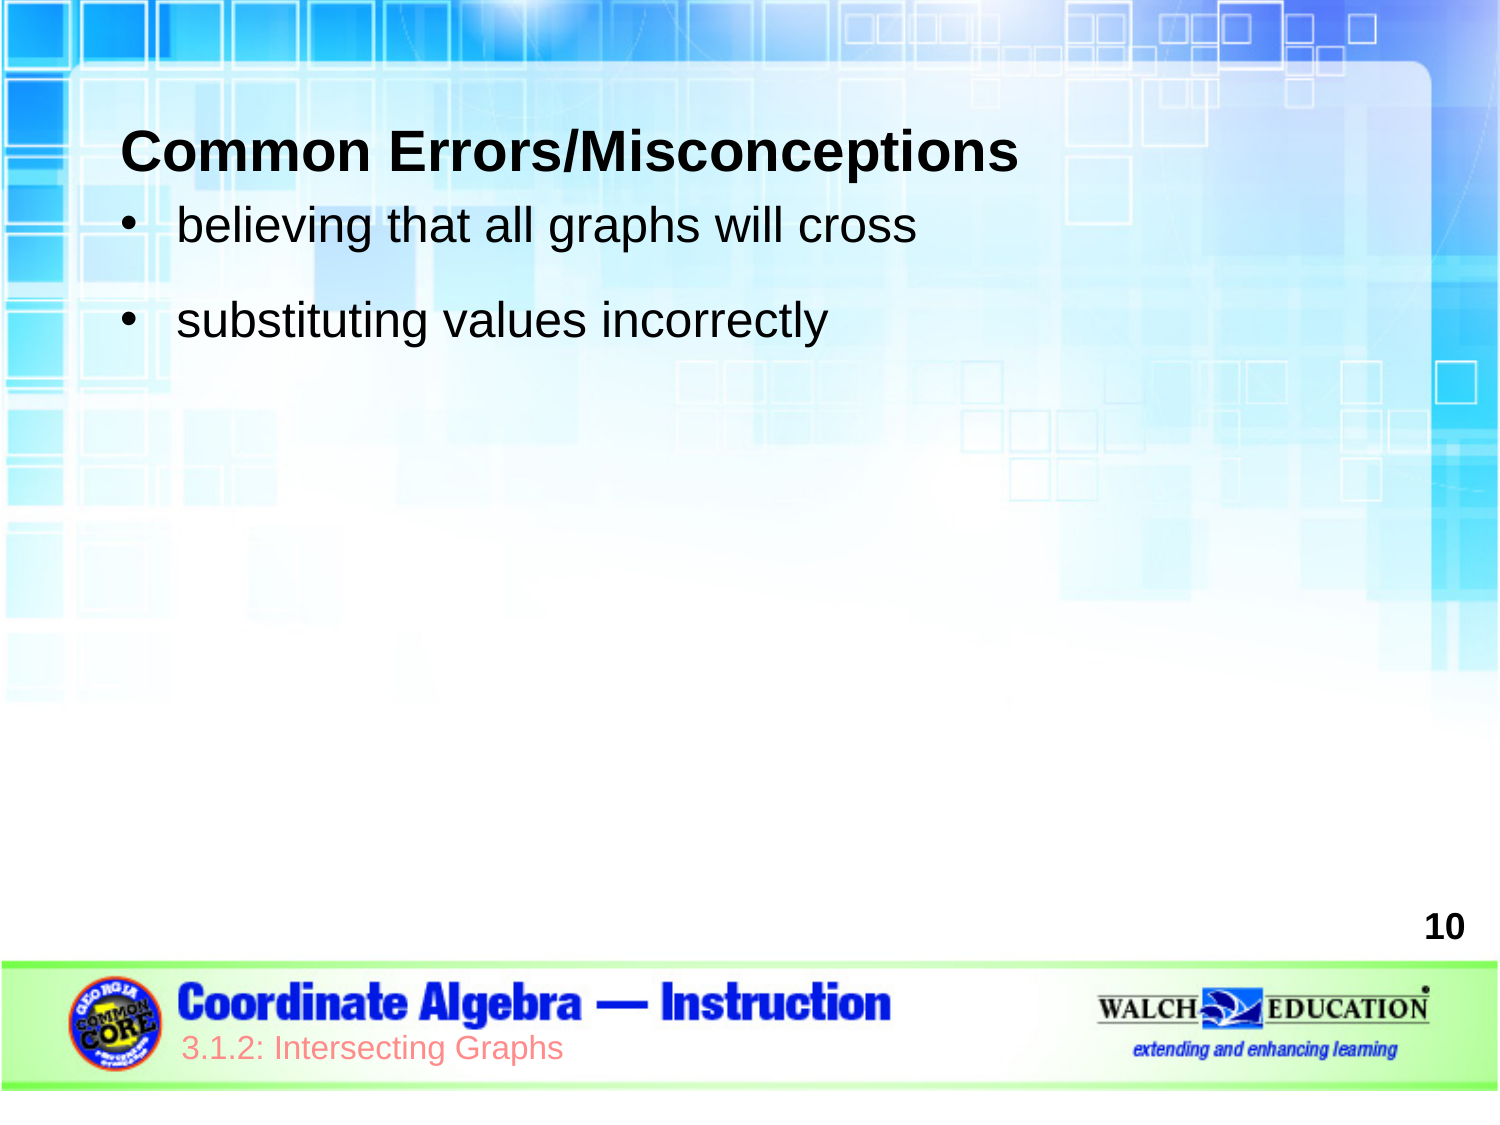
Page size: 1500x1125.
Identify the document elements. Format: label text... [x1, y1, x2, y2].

picture [1, 0, 1500, 1091]
footer 3.1.2: Intersecting Graphs [166, 1024, 1080, 1069]
subtitle Common Errors/Misconceptions believing that all graphs will cross substituting values incorrectly [105, 105, 1394, 925]
slide_number 10 [1361, 901, 1481, 949]
